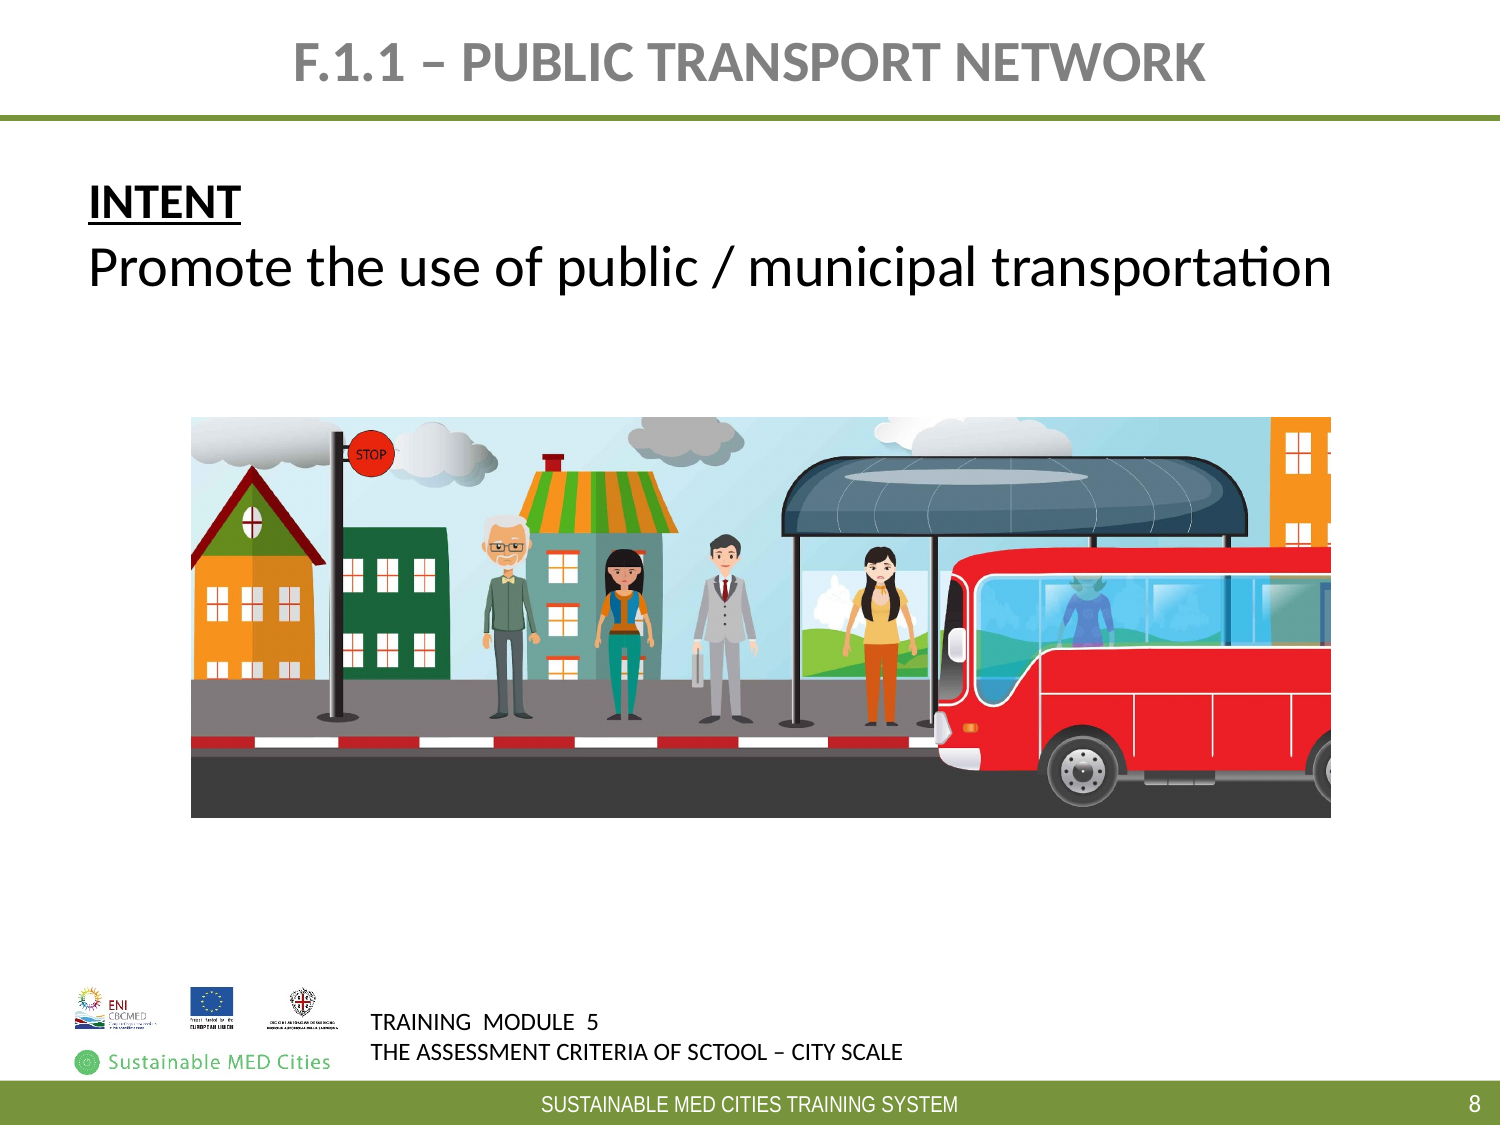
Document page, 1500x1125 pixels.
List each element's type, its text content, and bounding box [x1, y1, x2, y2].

picture [62, 978, 356, 1080]
picture [191, 417, 1331, 819]
title F.1.1 – PUBLIC TRANSPORT NETWORK [0, 0, 1500, 117]
list INTENT Promote the use of public / municipal transportation [73, 161, 1424, 904]
slide_number 8 [1146, 1080, 1497, 1125]
